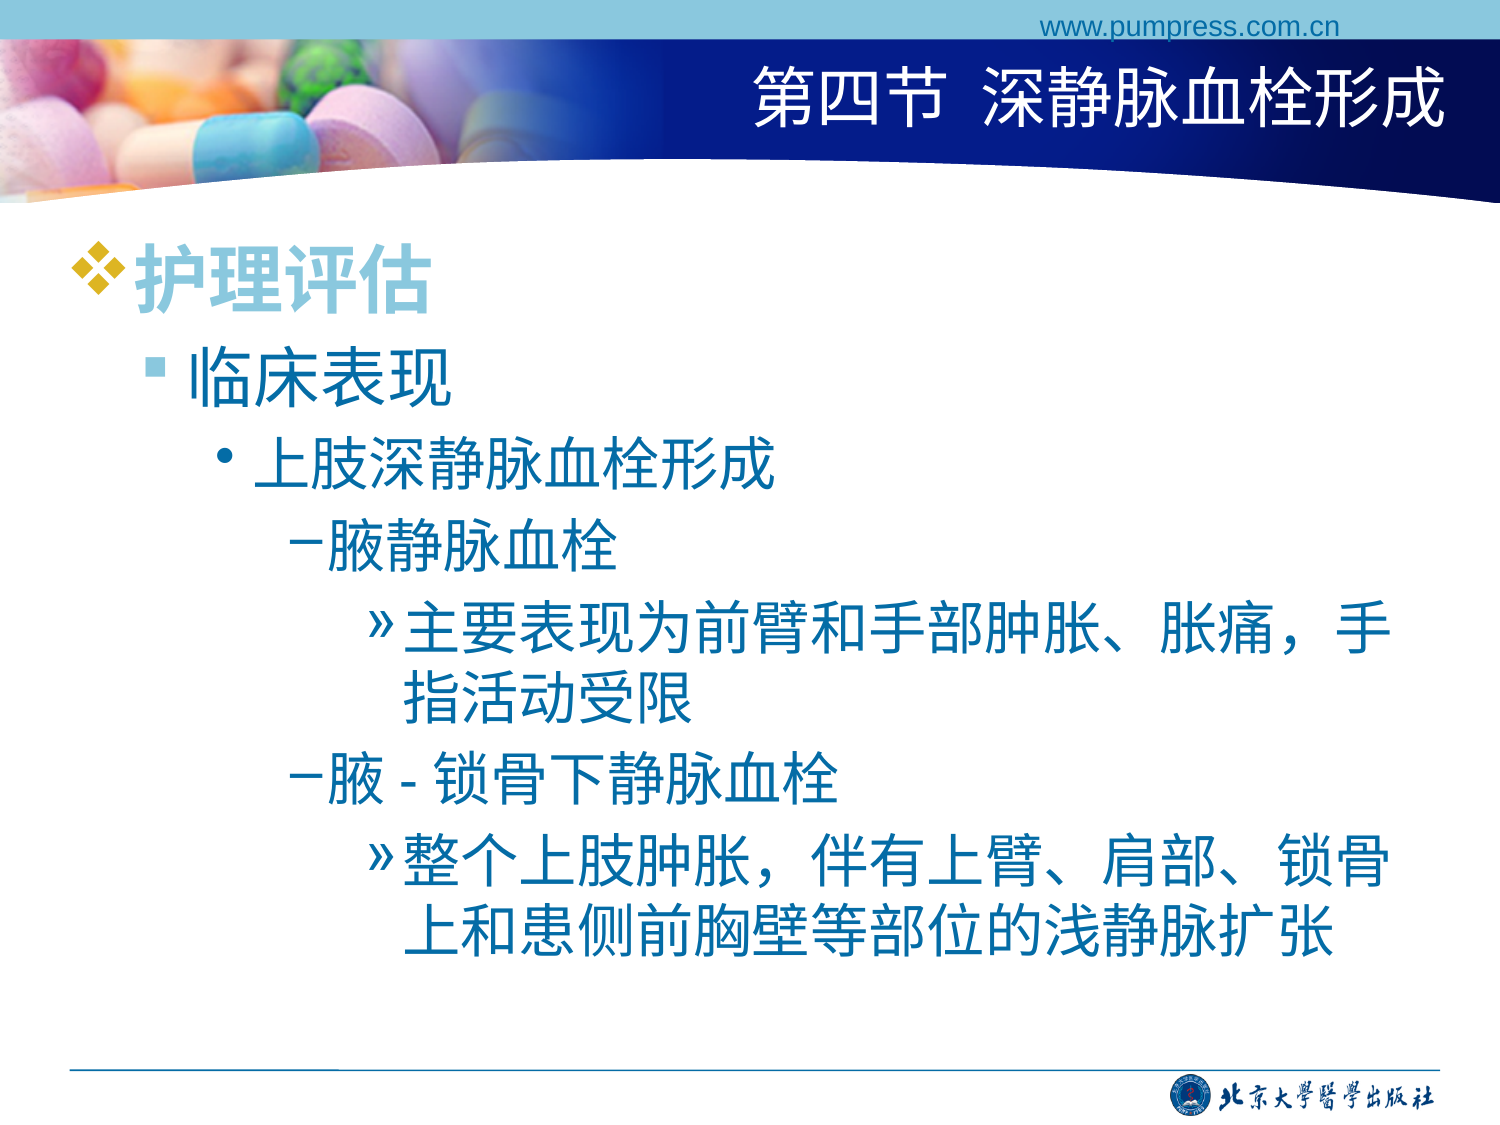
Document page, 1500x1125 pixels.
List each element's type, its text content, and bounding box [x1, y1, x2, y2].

picture [0, 40, 1500, 203]
list 护理评估 临床表现 上肢深静脉血栓形成 腋静脉血栓 主要表现为前臂和手部肿胀、胀痛，手指活动受限 腋-锁骨下静脉血栓 整个上肢肿胀，伴有上臂、肩部、锁骨上和患侧前胸壁等部位的浅静脉扩张 [49, 224, 1463, 1026]
title 第四节 深静脉血栓形成 [137, 49, 1463, 143]
picture [1170, 1074, 1436, 1118]
slide_number www.pumpress.com.cn [1025, 0, 1463, 38]
